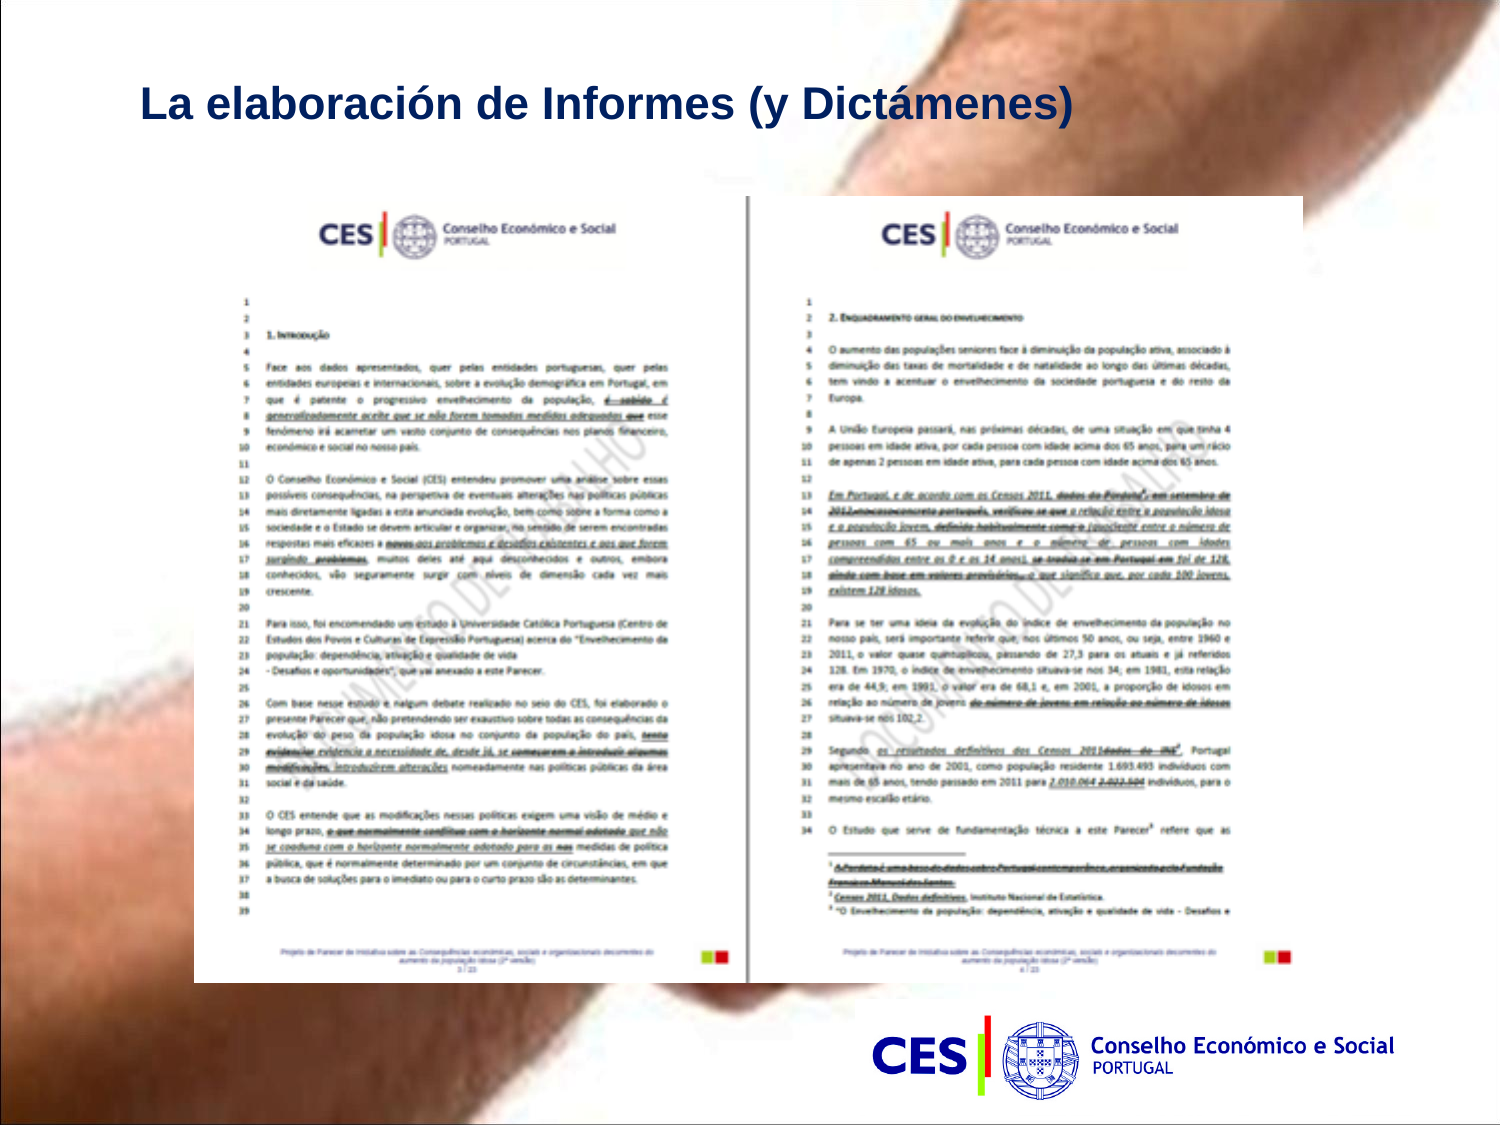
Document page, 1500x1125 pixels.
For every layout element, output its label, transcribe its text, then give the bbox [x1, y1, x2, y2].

picture [0, 0, 1500, 1125]
text_box La elaboración de Informes (y Dictámenes) [124, 66, 1090, 137]
